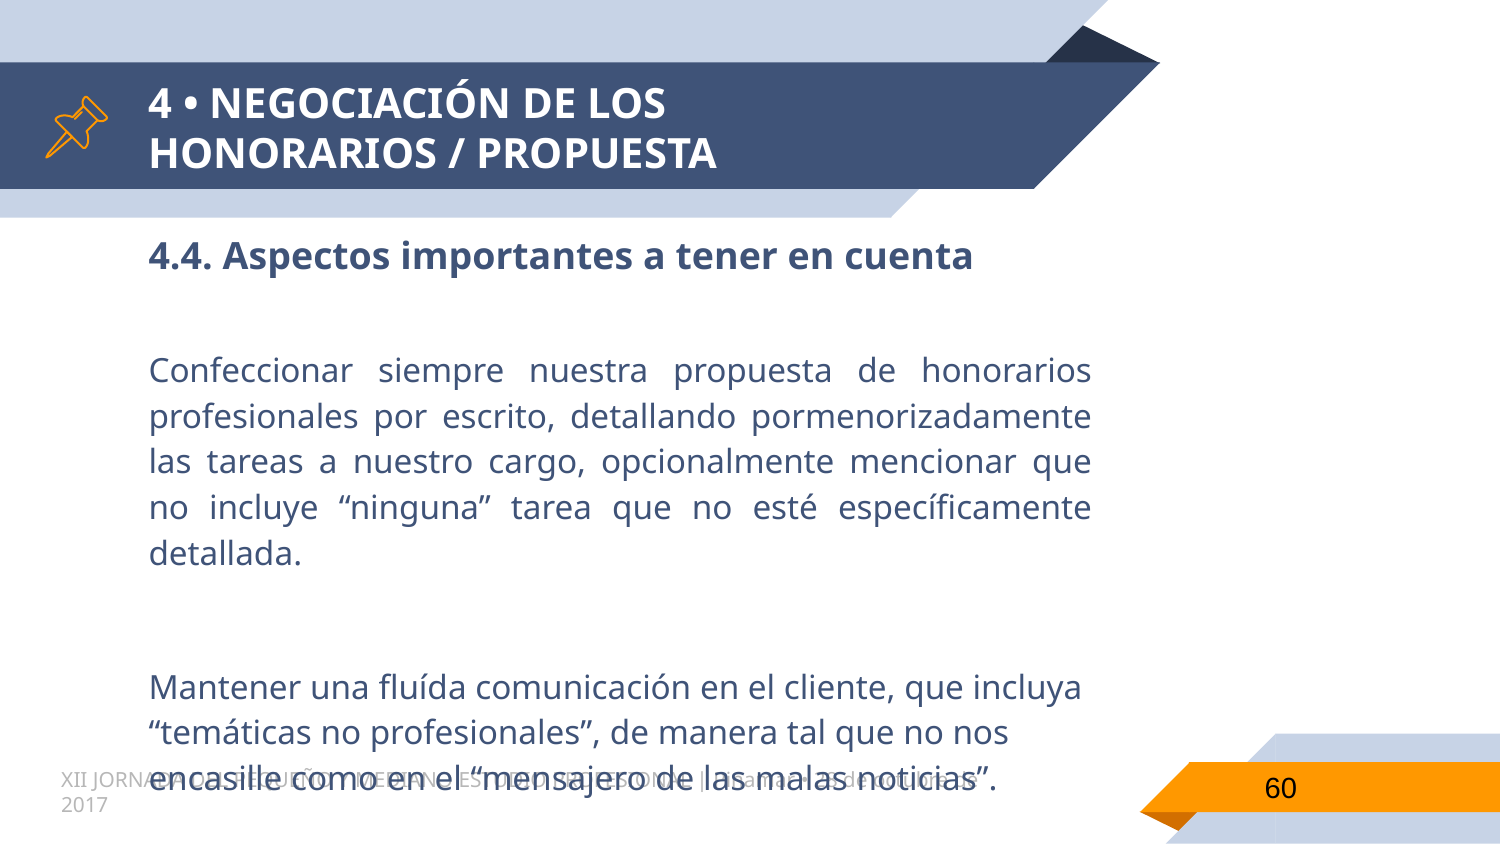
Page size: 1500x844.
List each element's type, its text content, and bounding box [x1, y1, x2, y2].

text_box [46, 96, 108, 158]
slide_number 60 [1249, 760, 1494, 813]
title 4 • NEGOCIACIÓN DE LOS HONORARIOS / PROPUESTA [133, 64, 996, 190]
text_box 4.4. Aspectos importantes a tener en cuenta Confeccionar siempre nuestra propuesta de honorarios profesionales por escrito, detallando pormenorizadamente las tareas a nuestro cargo, opcionalmente mencionar que no incluye “ninguna” tarea que no esté específicamente detallada. Mantener una fluída comunicación en el cliente, que incluya “temáticas no profesionales”, de manera tal que no nos encasille como en el “mensajero de las malas noticias”. [133, 217, 1109, 791]
